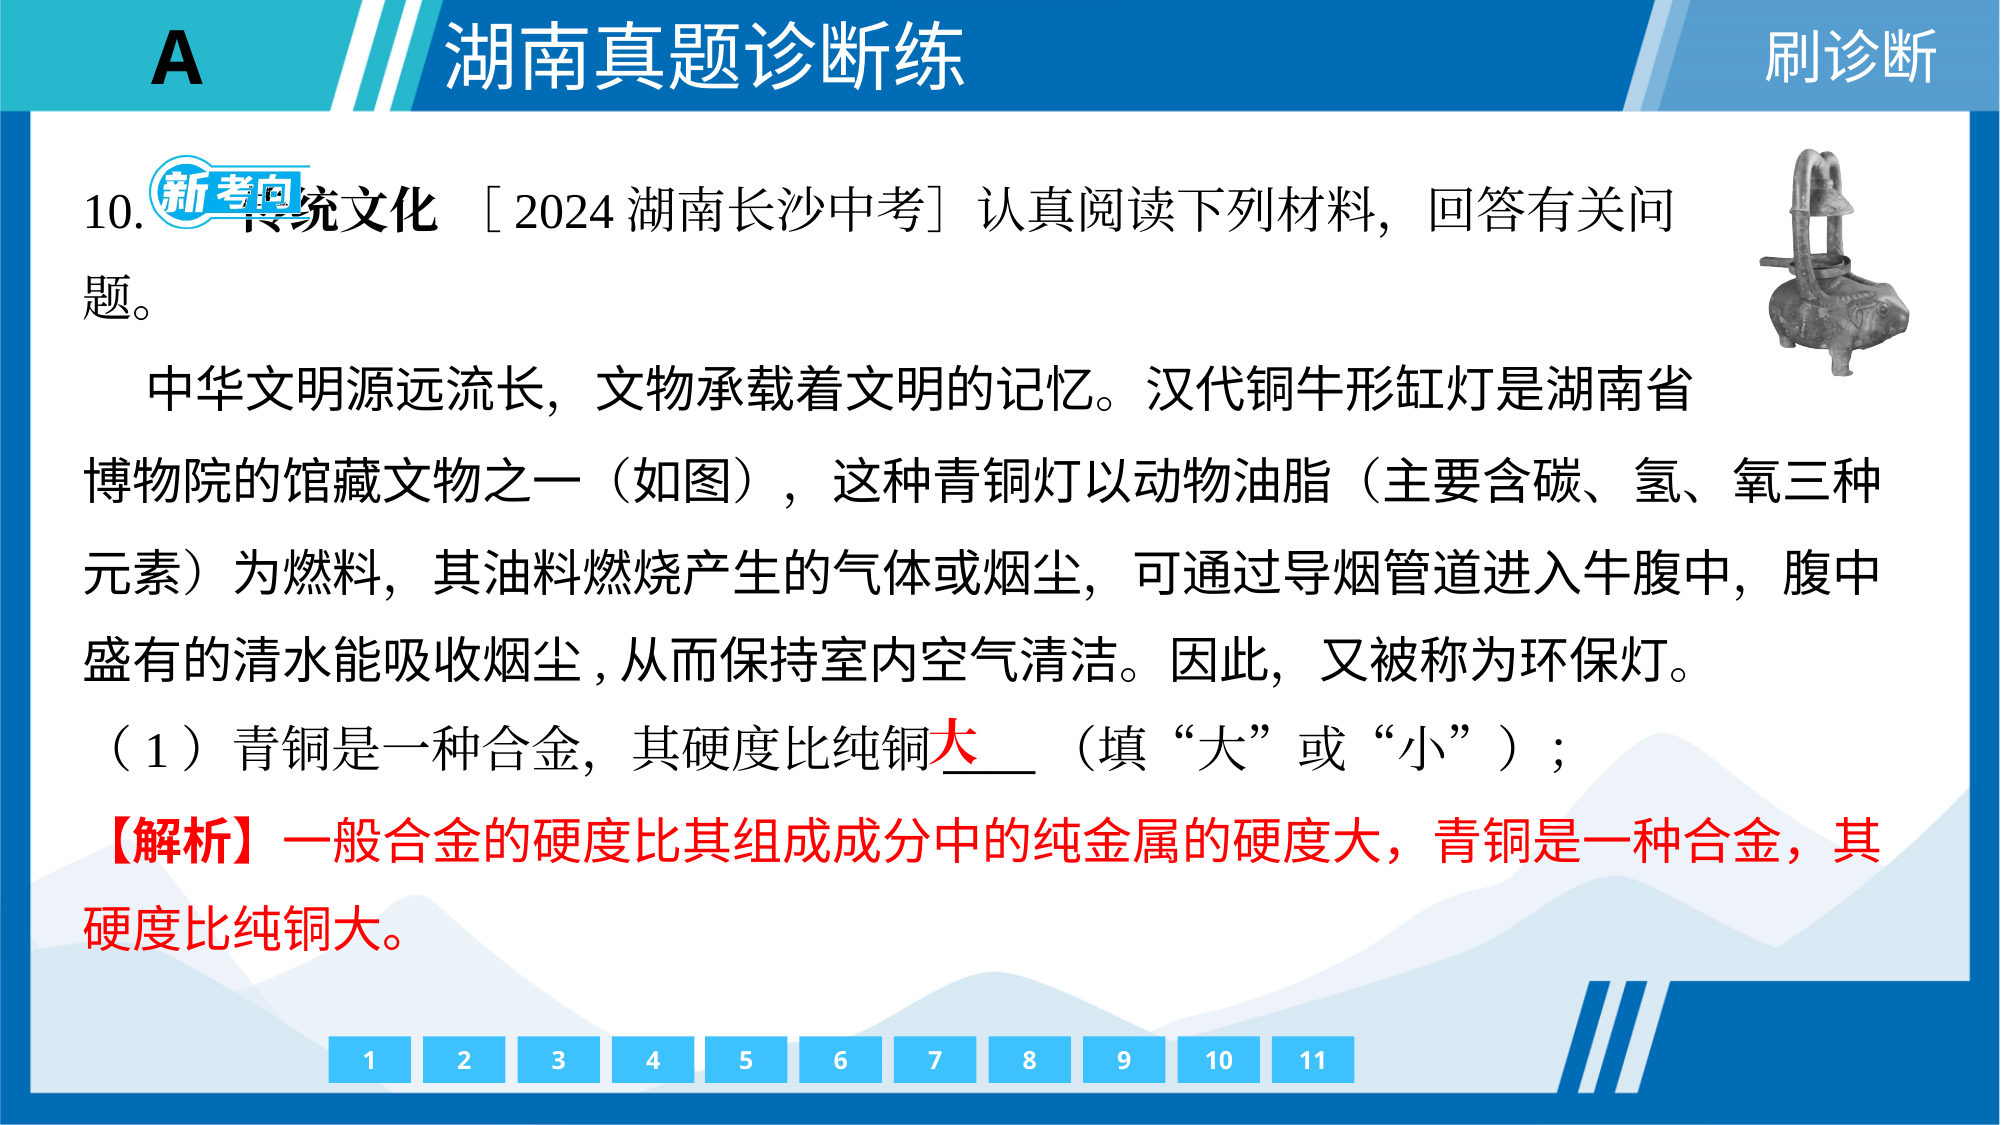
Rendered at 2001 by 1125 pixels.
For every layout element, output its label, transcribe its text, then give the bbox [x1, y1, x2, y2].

text_box 10. 传统文化 ［2024湖南长沙中考］认真阅读下列材料，回答有关问 题。 [82, 146, 1746, 317]
text_box 大 [910, 681, 997, 761]
text_box （1）青铜是一种合金，其硬度比纯铜____（填“大”或“小”）； [82, 687, 1917, 767]
text_box 中华文明源远流长，文物承载着文明的记忆。汉代铜牛形缸灯是湖南省 [82, 327, 1746, 407]
text_box 【解析】一般合金的硬度比其组成成分中的纯金属的硬度大，青铜是一种合金，其 硬度比纯铜大。 [82, 777, 1917, 948]
picture [0, 0, 2000, 1125]
text_box 博物院的馆藏文物之一（如图），这种青铜灯以动物油脂（主要含碳、氢、氧三种 元素）为燃料，其油料燃烧产生的气体或烟尘，可通过导烟管道进入牛腹中，腹中 盛有的清水能吸收烟尘,从而保持室内空气清洁。因此，又被称为环保灯。 [82, 417, 1918, 679]
